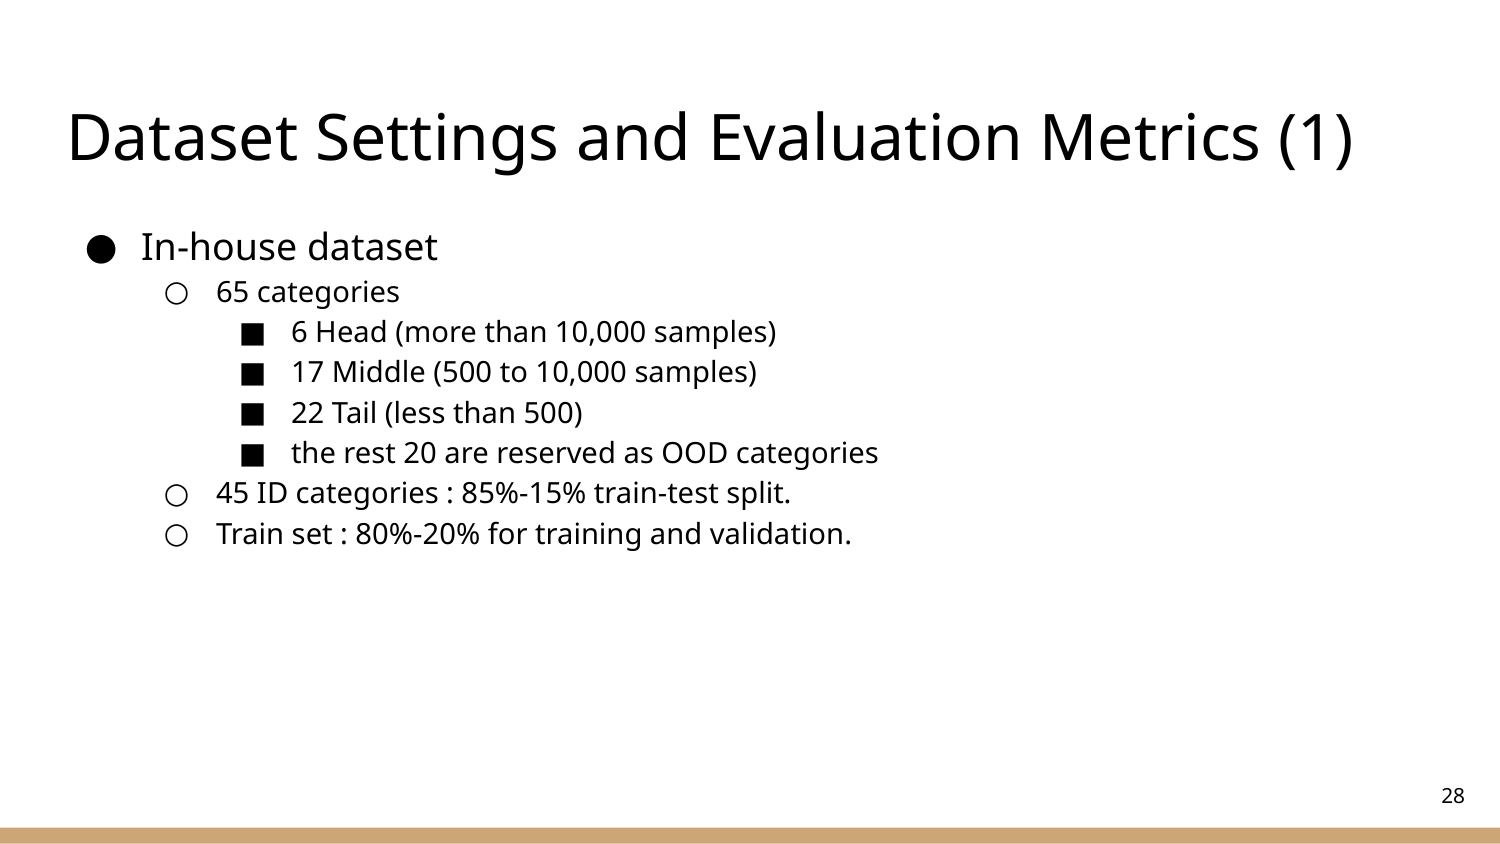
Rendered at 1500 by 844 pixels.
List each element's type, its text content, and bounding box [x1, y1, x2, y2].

list In-house dataset 65 categories 6 Head (more than 10,000 samples) 17 Middle (500 to 10,000 samples) 22 Tail (less than 500) the rest 20 are reserved as OOD categories 45 ID categories : 85%-15% train-test split. Train set : 80%-20% for training and validation. [51, 200, 1449, 752]
slide_number ‹#› [1389, 764, 1480, 830]
title Dataset Settings and Evaluation Metrics (1) [51, 51, 1449, 189]
